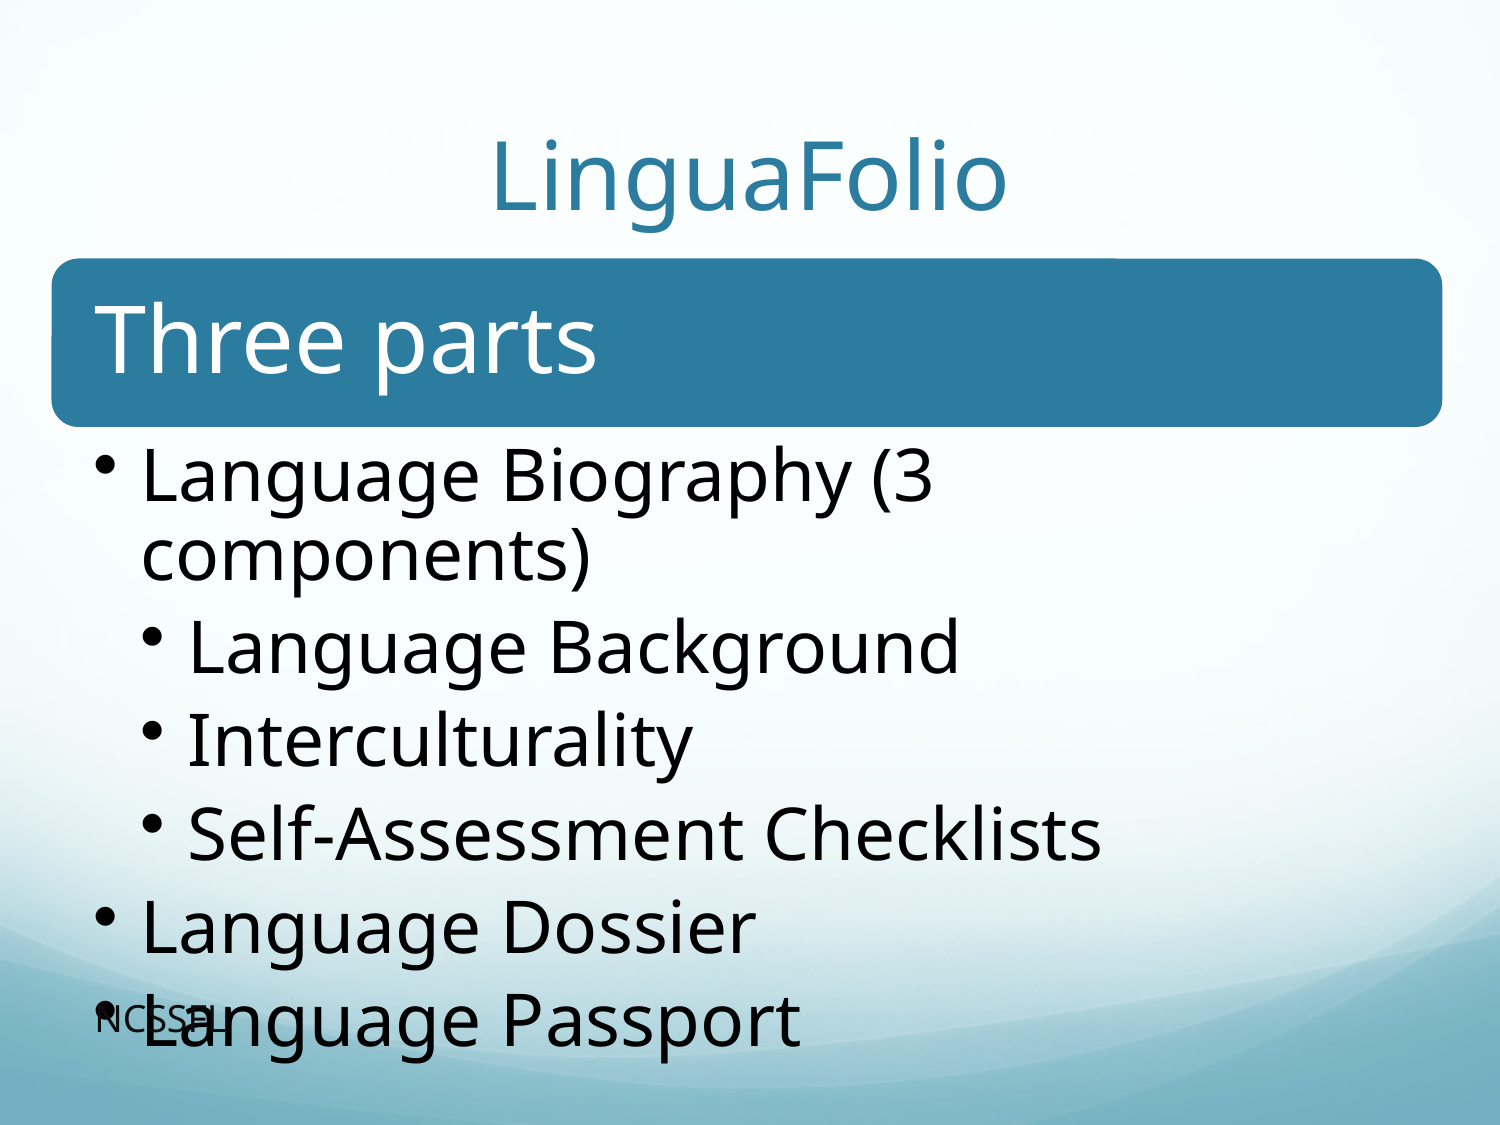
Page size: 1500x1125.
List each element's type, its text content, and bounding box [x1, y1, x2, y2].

text_box NCSSFL [79, 1020, 242, 1048]
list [48, 249, 1445, 1001]
title LinguaFolio [90, 17, 1410, 237]
